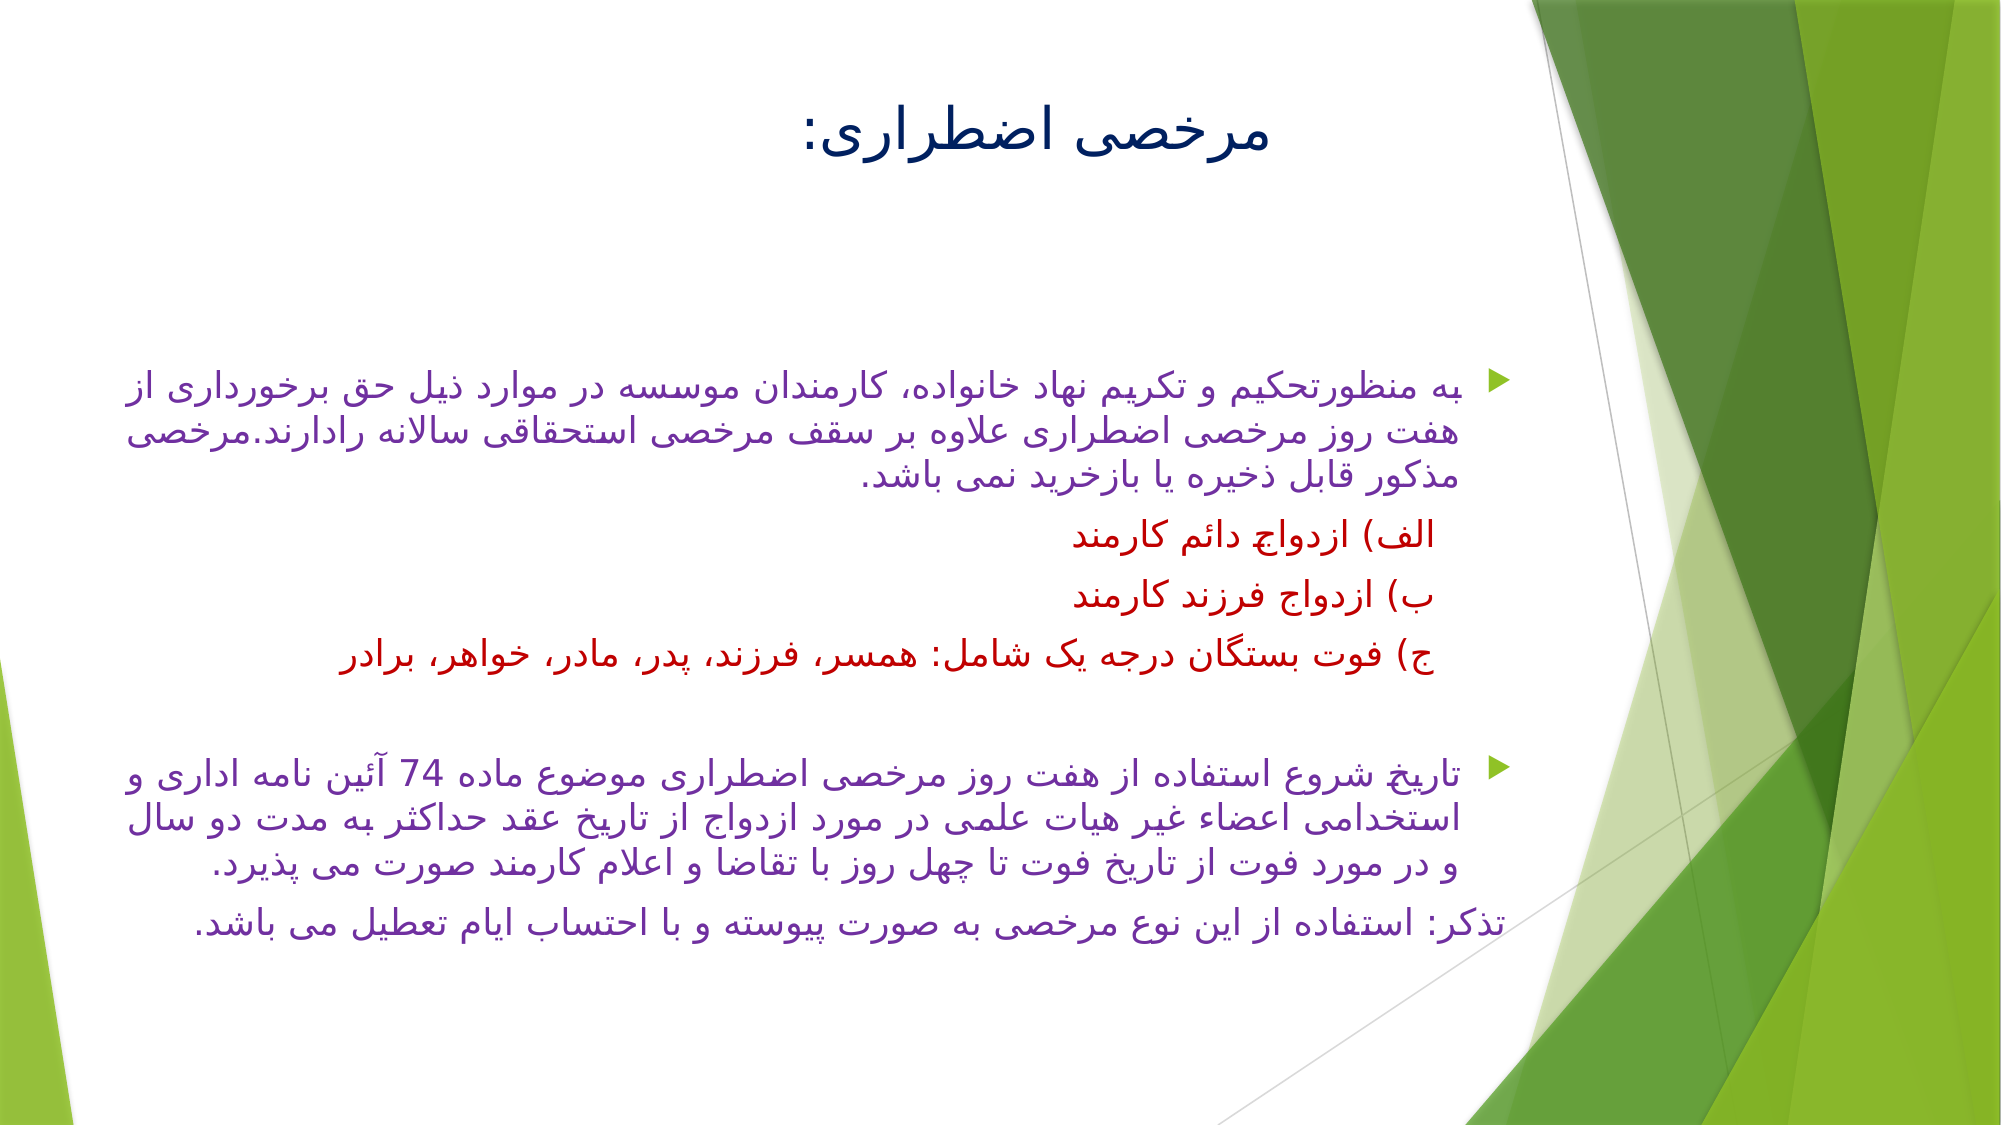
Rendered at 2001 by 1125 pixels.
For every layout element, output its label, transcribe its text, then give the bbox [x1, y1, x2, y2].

list به منظورتحکیم و تکریم نهاد خانواده، کارمندان موسسه در موارد ذیل حق برخورداری از هفت روز مرخصی اضطراری علاوه بر سقف مرخصی استحقاقی سالانه رادارند.مرخصی مذکور قابل ذخیره یا بازخرید نمی باشد. الف) ازدواج دائم کارمند ب) ازدواج فرزند کارمند ج) فوت بستگان درجه یک شامل: همسر، فرزند، پدر، مادر، خواهر، برادر تاریخ شروع استفاده از هفت روز مرخصی اضطراری موضوع ماده 74 آئین نامه اداری و استخدامی اعضاء غیر هیات علمی در مورد ازدواج از تاریخ عقد حداکثر به مدت دو سال و در مورد فوت از تاریخ فوت تا چهل روز با تقاضا و اعلام کارمند صورت می پذیرد. تذکر: استفاده از این نوع مرخصی به صورت پیوسته و با احتساب ایام تعطیل می باشد. [111, 354, 1522, 992]
title مرخصی اضطراری: [437, 50, 1668, 238]
